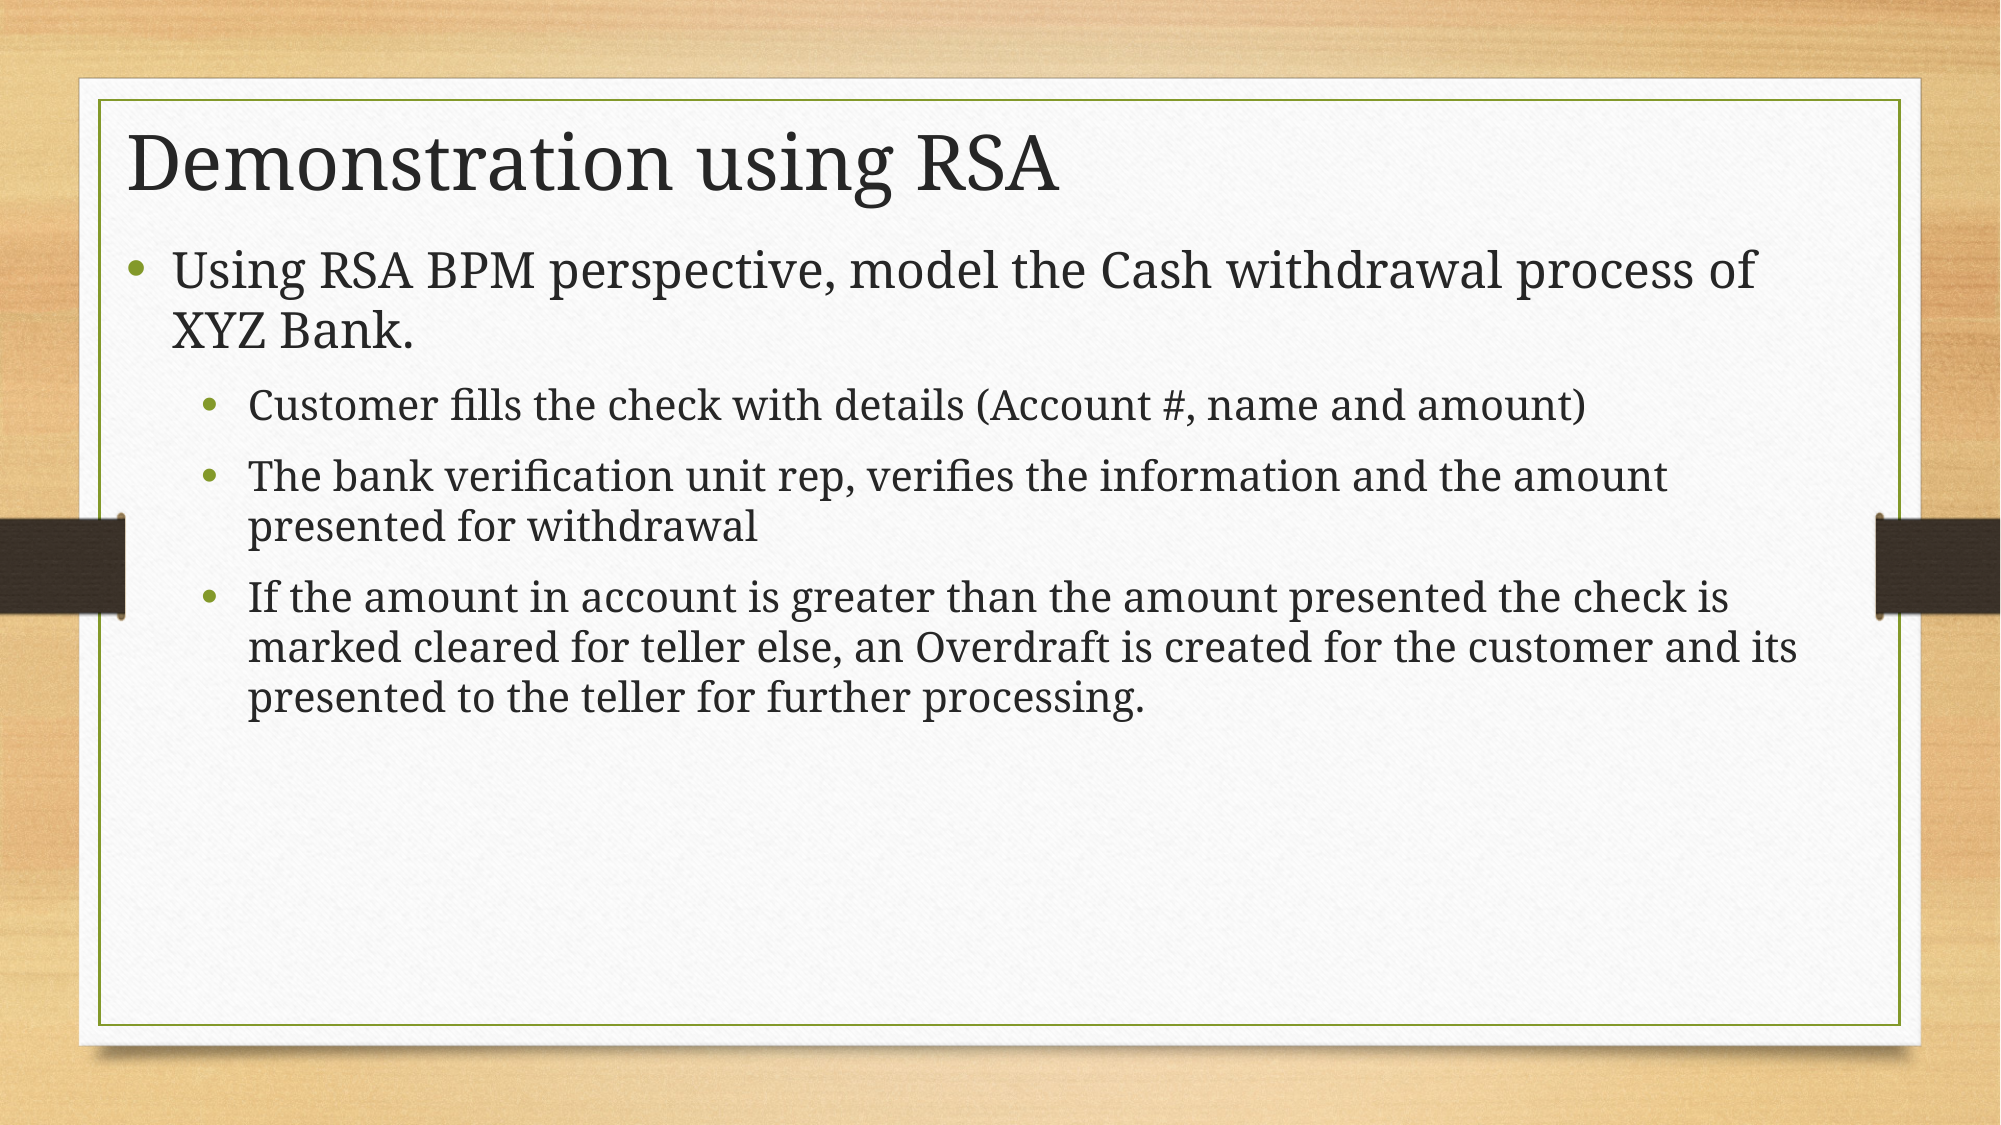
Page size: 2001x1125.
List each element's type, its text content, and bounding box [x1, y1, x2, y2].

list Using RSA BPM perspective, model the Cash withdrawal process of XYZ Bank. Customer fills the check with details (Account #, name and amount) The bank verification unit rep, verifies the information and the amount presented for withdrawal If the amount in account is greater than the amount presented the check is marked cleared for teller else, an Overdraft is created for the customer and its presented to the teller for further processing. [110, 230, 1878, 964]
picture [0, 0, 2001, 1125]
title Demonstration using RSA [110, 105, 1878, 214]
